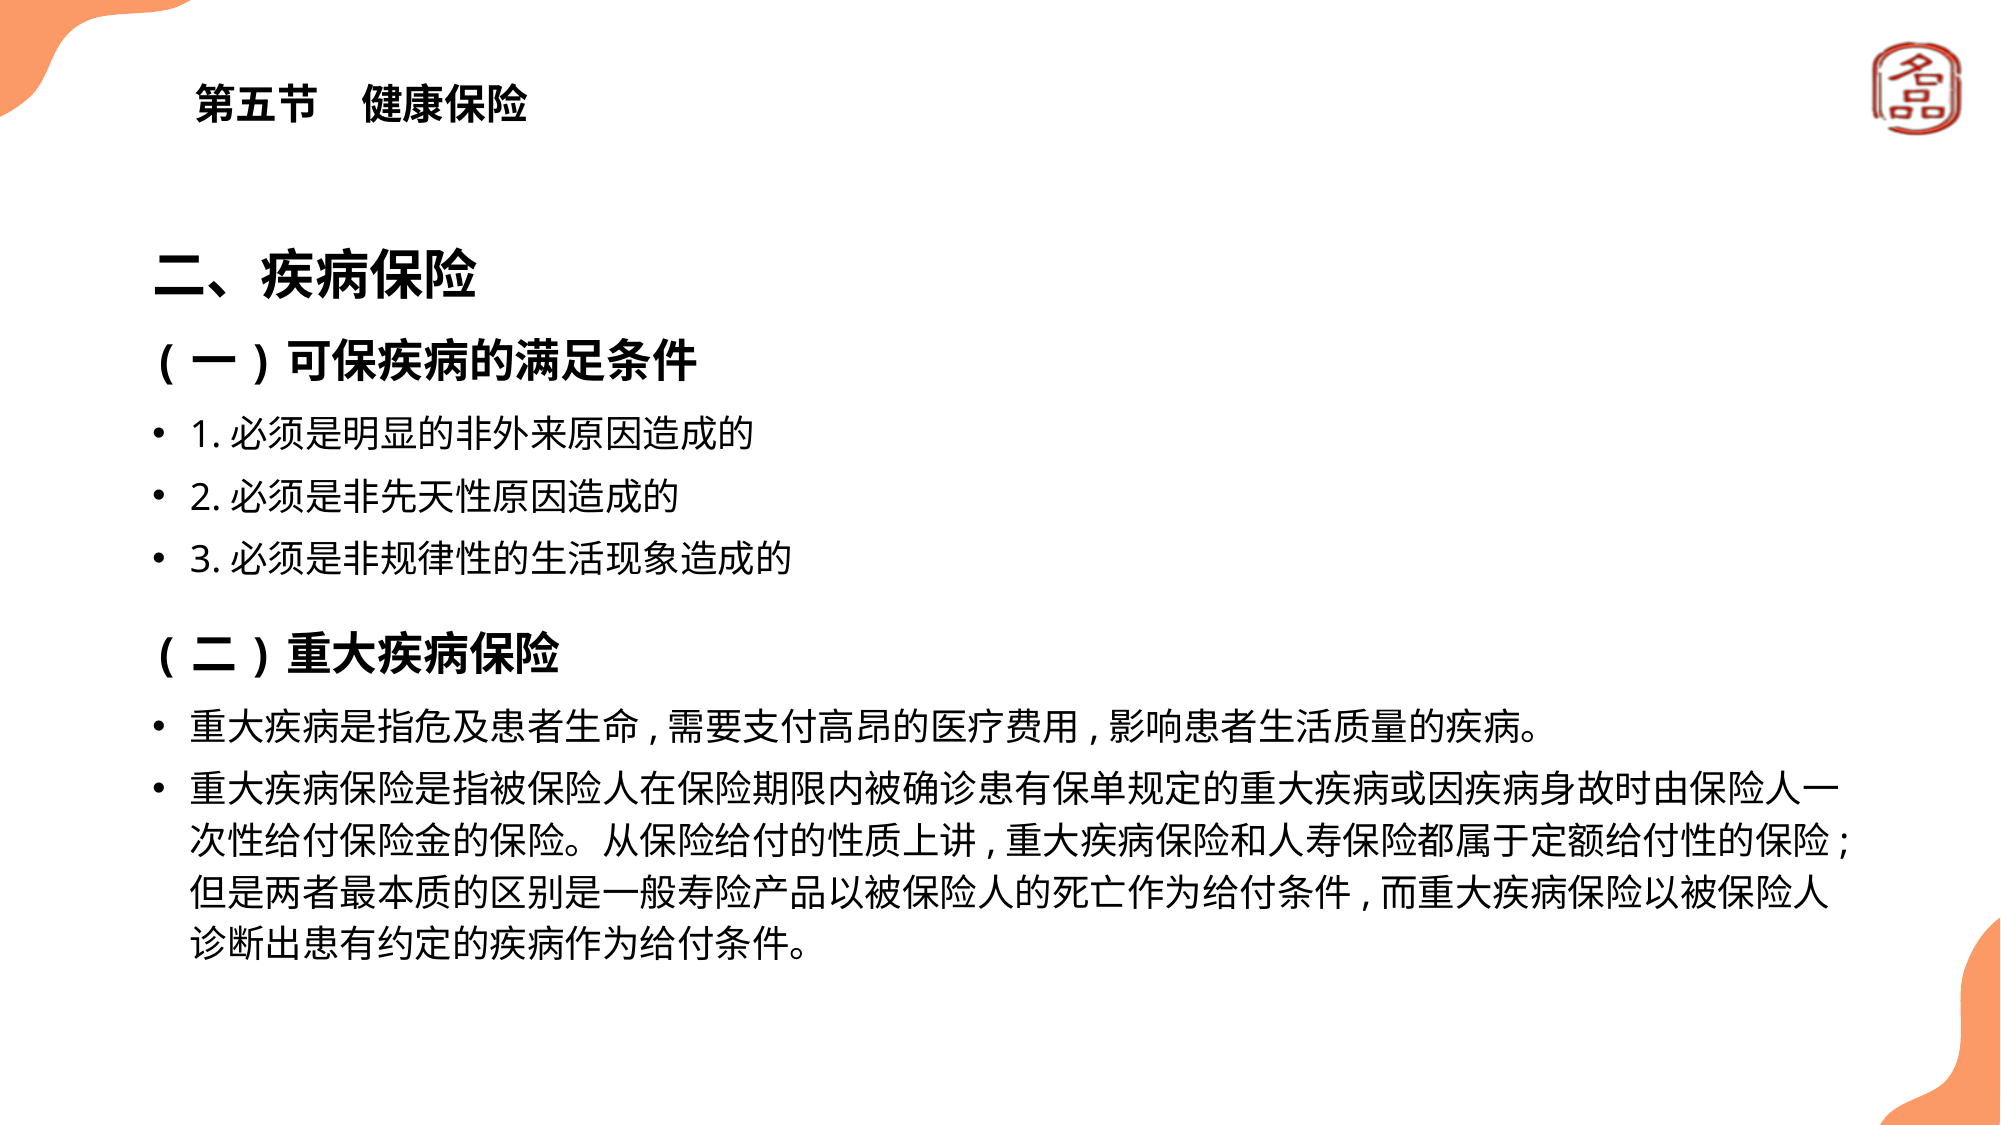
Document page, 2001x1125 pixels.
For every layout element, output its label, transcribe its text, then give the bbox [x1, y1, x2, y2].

list 二、疾病保险 (一)可保疾病的满足条件 1.必须是明显的非外来原因造成的 2.必须是非先天性原因造成的 3.必须是非规律性的生活现象造成的 (二)重大疾病保险 重大疾病是指危及患者生命,需要支付高昂的医疗费用,影响患者生活质量的疾病。 重大疾病保险是指被保险人在保险期限内被确诊患有保单规定的重大疾病或因疾病身故时由保险人一次性给付保险金的保险。从保险给付的性质上讲,重大疾病保险和人寿保险都属于定额给付性的保险;但是两者最本质的区别是一般寿险产品以被保险人的死亡作为给付条件,而重大疾病保险以被保险人诊断出患有约定的疾病作为给付条件。 [137, 217, 1863, 1031]
title 第五节 健康保险 [137, 60, 1863, 152]
picture [1861, 10, 1990, 147]
